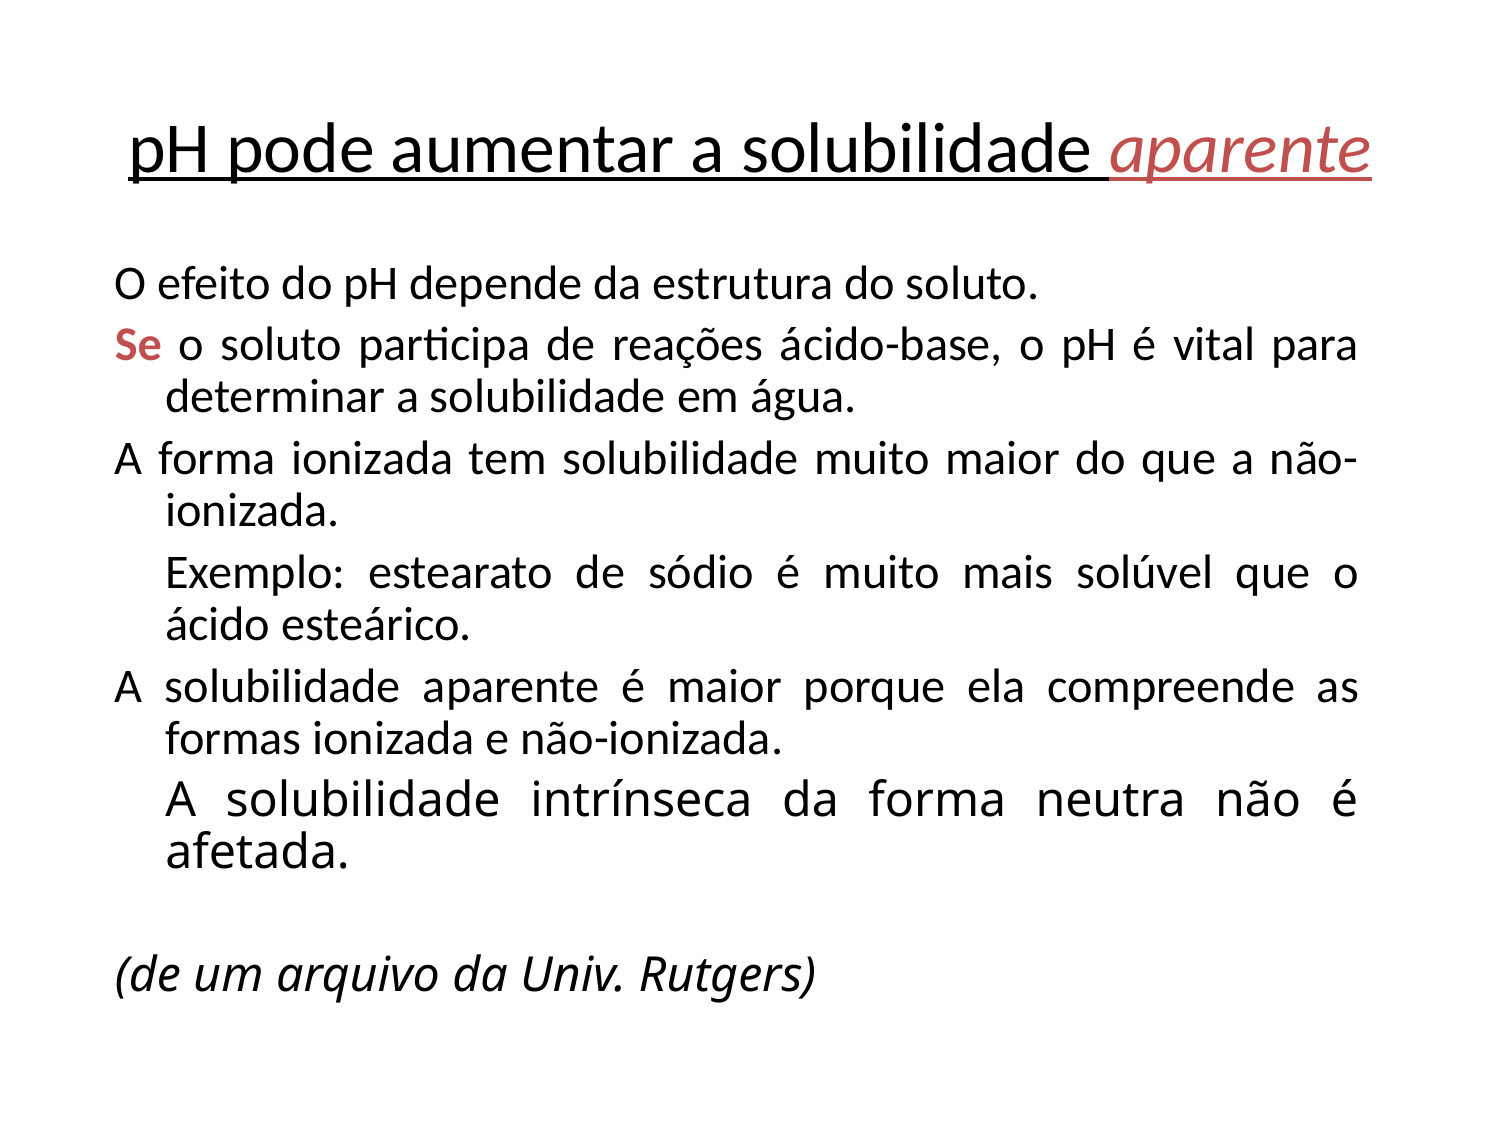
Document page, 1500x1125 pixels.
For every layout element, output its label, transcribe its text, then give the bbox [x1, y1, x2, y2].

list O efeito do pH depende da estrutura do soluto. Se o soluto participa de reações ácido-base, o pH é vital para determinar a solubilidade em água. A forma ionizada tem solubilidade muito maior do que a não-ionizada. Exemplo: estearato de sódio é muito mais solúvel que o ácido esteárico. A solubilidade aparente é maior porque ela compreende as formas ionizada e não-ionizada. A solubilidade intrínseca da forma neutra não é afetada. (de um arquivo da Univ. Rutgers) [99, 249, 1375, 1074]
title pH pode aumentar a solubilidade aparente [112, 50, 1388, 238]
